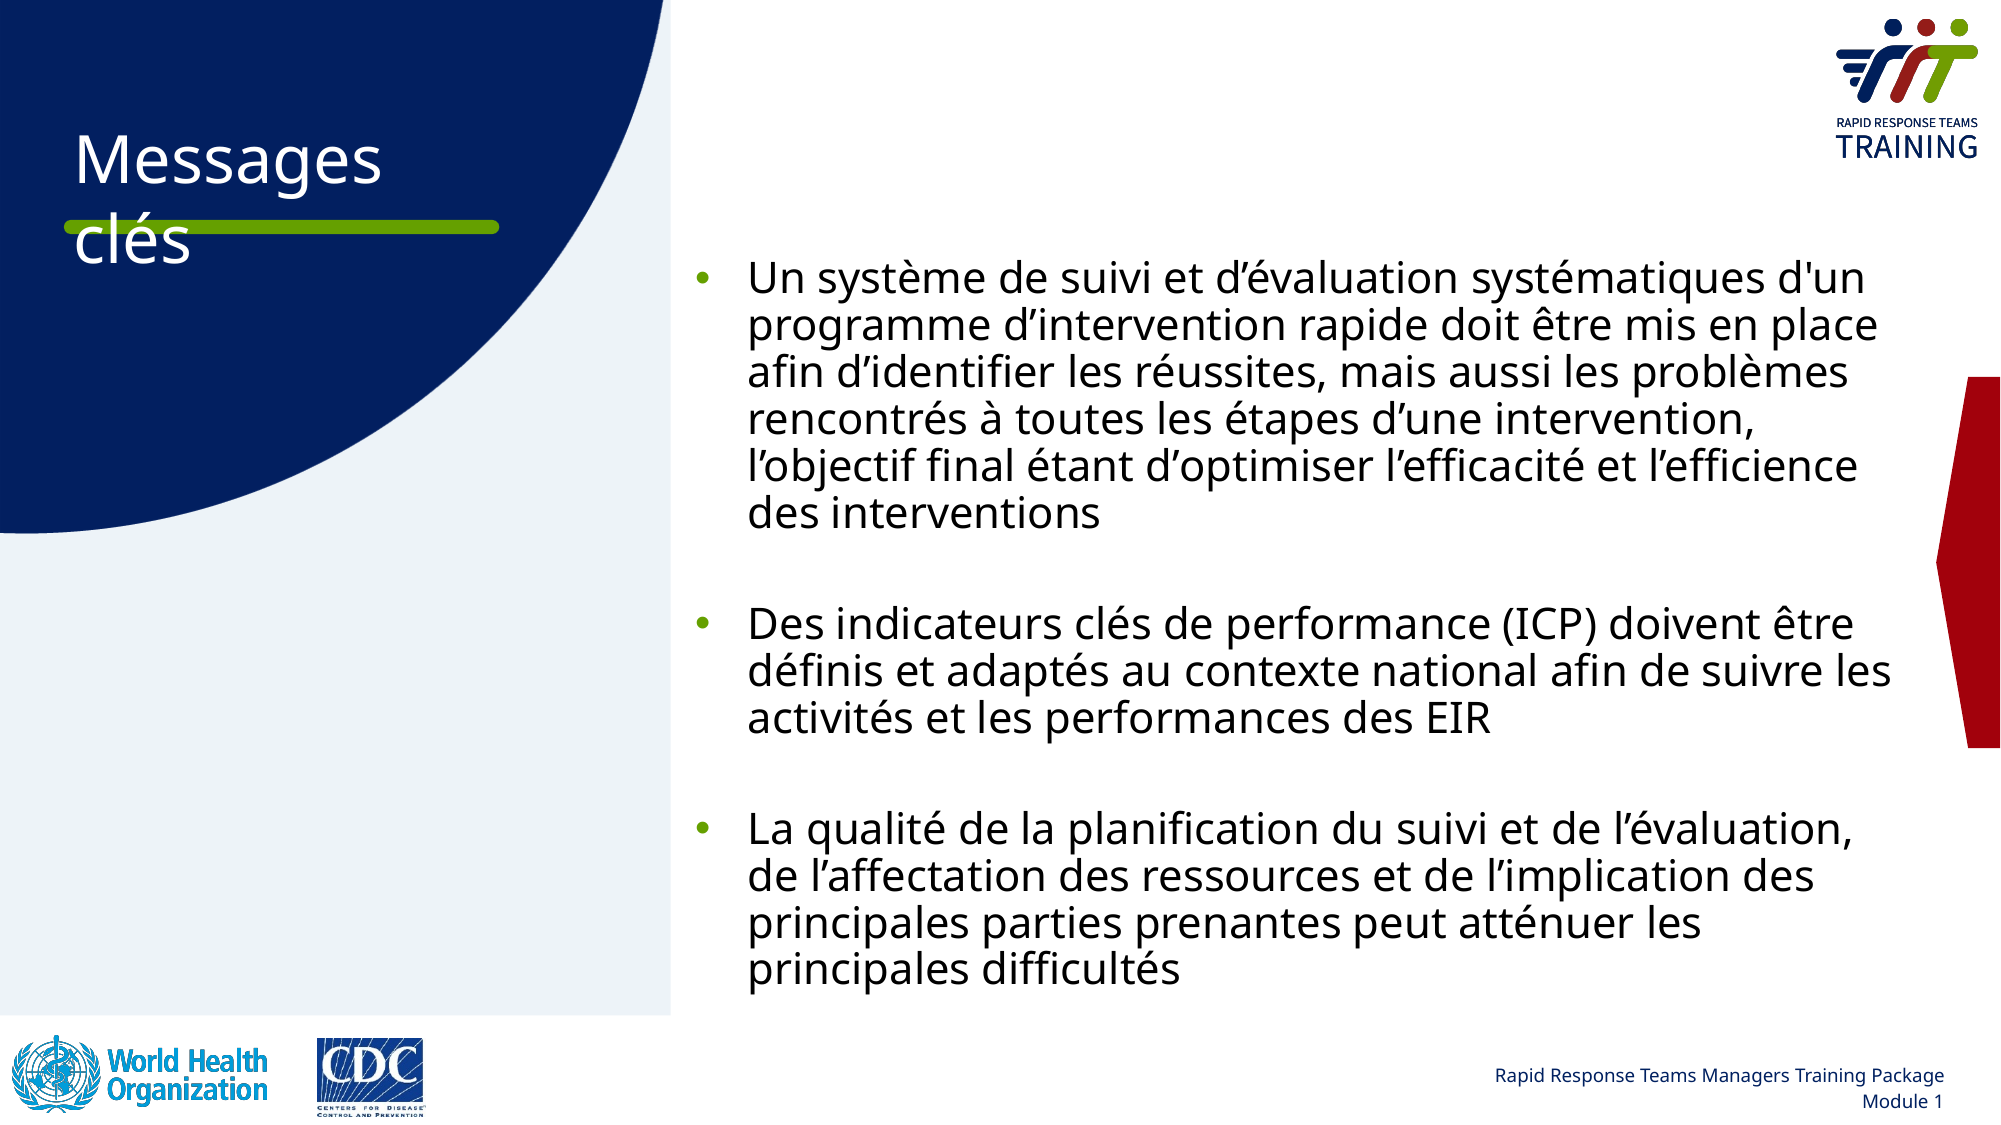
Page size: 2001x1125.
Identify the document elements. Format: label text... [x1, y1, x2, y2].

picture [50, 1108, 62, 1113]
list Un système de suivi et d’évaluation systématiques d'un programme d’intervention rapide doit être mis en place afin d’identifier les réussites, mais aussi les problèmes rencontrés à toutes les étapes d’une intervention, l’objectif final étant dʼoptimiser l’efficacité et l’efficience des interventions Des indicateurs clés de performance (ICP) doivent être définis et adaptés au contexte national afin de suivre les activités et les performances des EIR La qualité de la planification du suivi et de l’évaluation, de l’affectation des ressources et de l’implication des principales parties prenantes peut atténuer les principales difficultés [686, 248, 1924, 1004]
picture [1835, 19, 1978, 167]
picture [12, 1083, 48, 1113]
picture [22, 1062, 26, 1077]
picture [12, 1035, 54, 1068]
picture [24, 1054, 36, 1087]
picture [46, 1056, 54, 1062]
picture [40, 1062, 47, 1070]
picture [34, 1054, 43, 1078]
picture [317, 1038, 426, 1117]
picture [59, 1035, 267, 1113]
picture [30, 1083, 37, 1091]
picture [0, 0, 670, 538]
picture [71, 1053, 90, 1091]
picture [36, 1088, 78, 1105]
